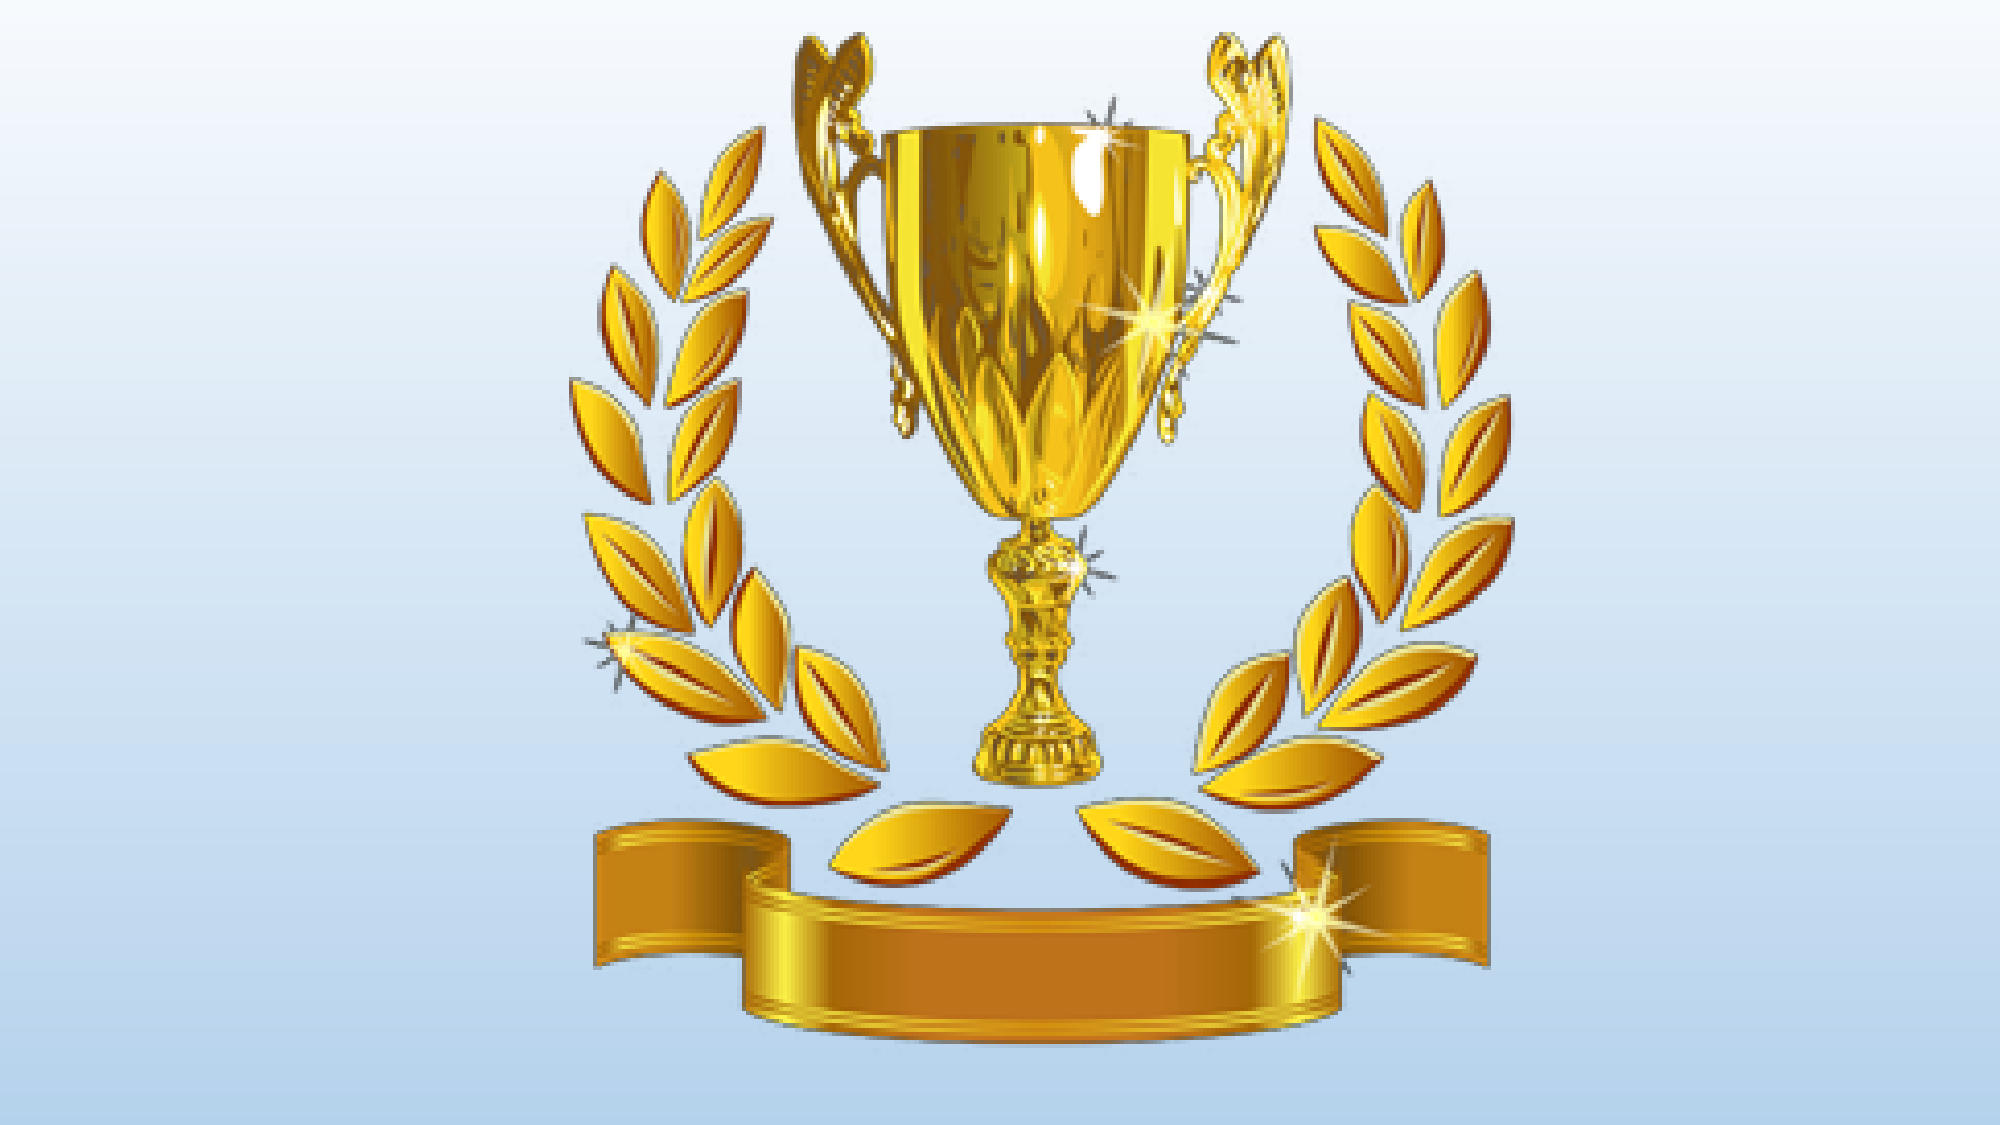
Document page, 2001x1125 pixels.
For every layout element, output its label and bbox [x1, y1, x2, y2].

picture [528, 32, 1557, 1061]
